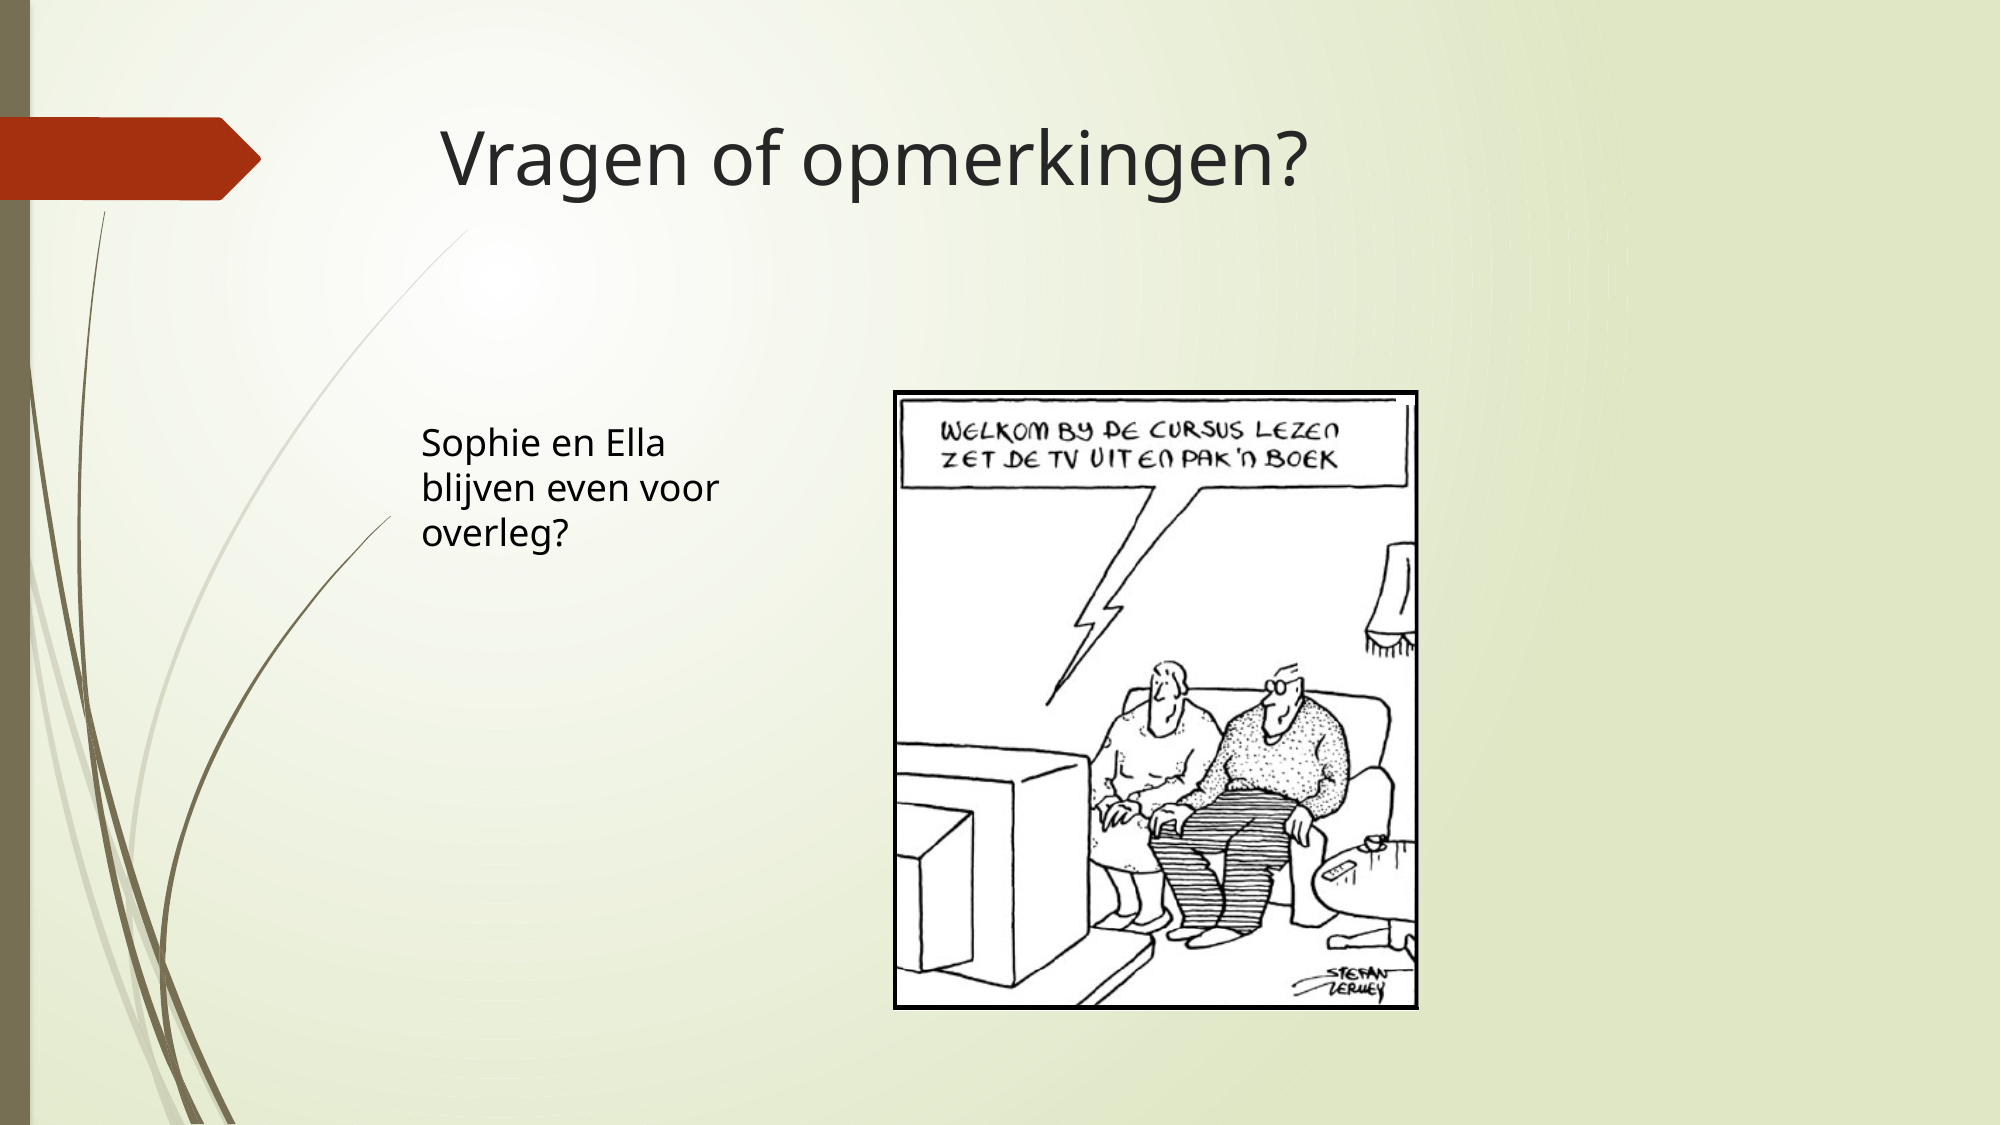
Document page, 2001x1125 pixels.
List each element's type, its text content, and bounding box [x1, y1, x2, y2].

title Vragen of opmerkingen? [425, 102, 1888, 313]
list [893, 390, 1420, 1011]
text_box Sophie en Ella blijven even voor overleg? [406, 412, 782, 562]
